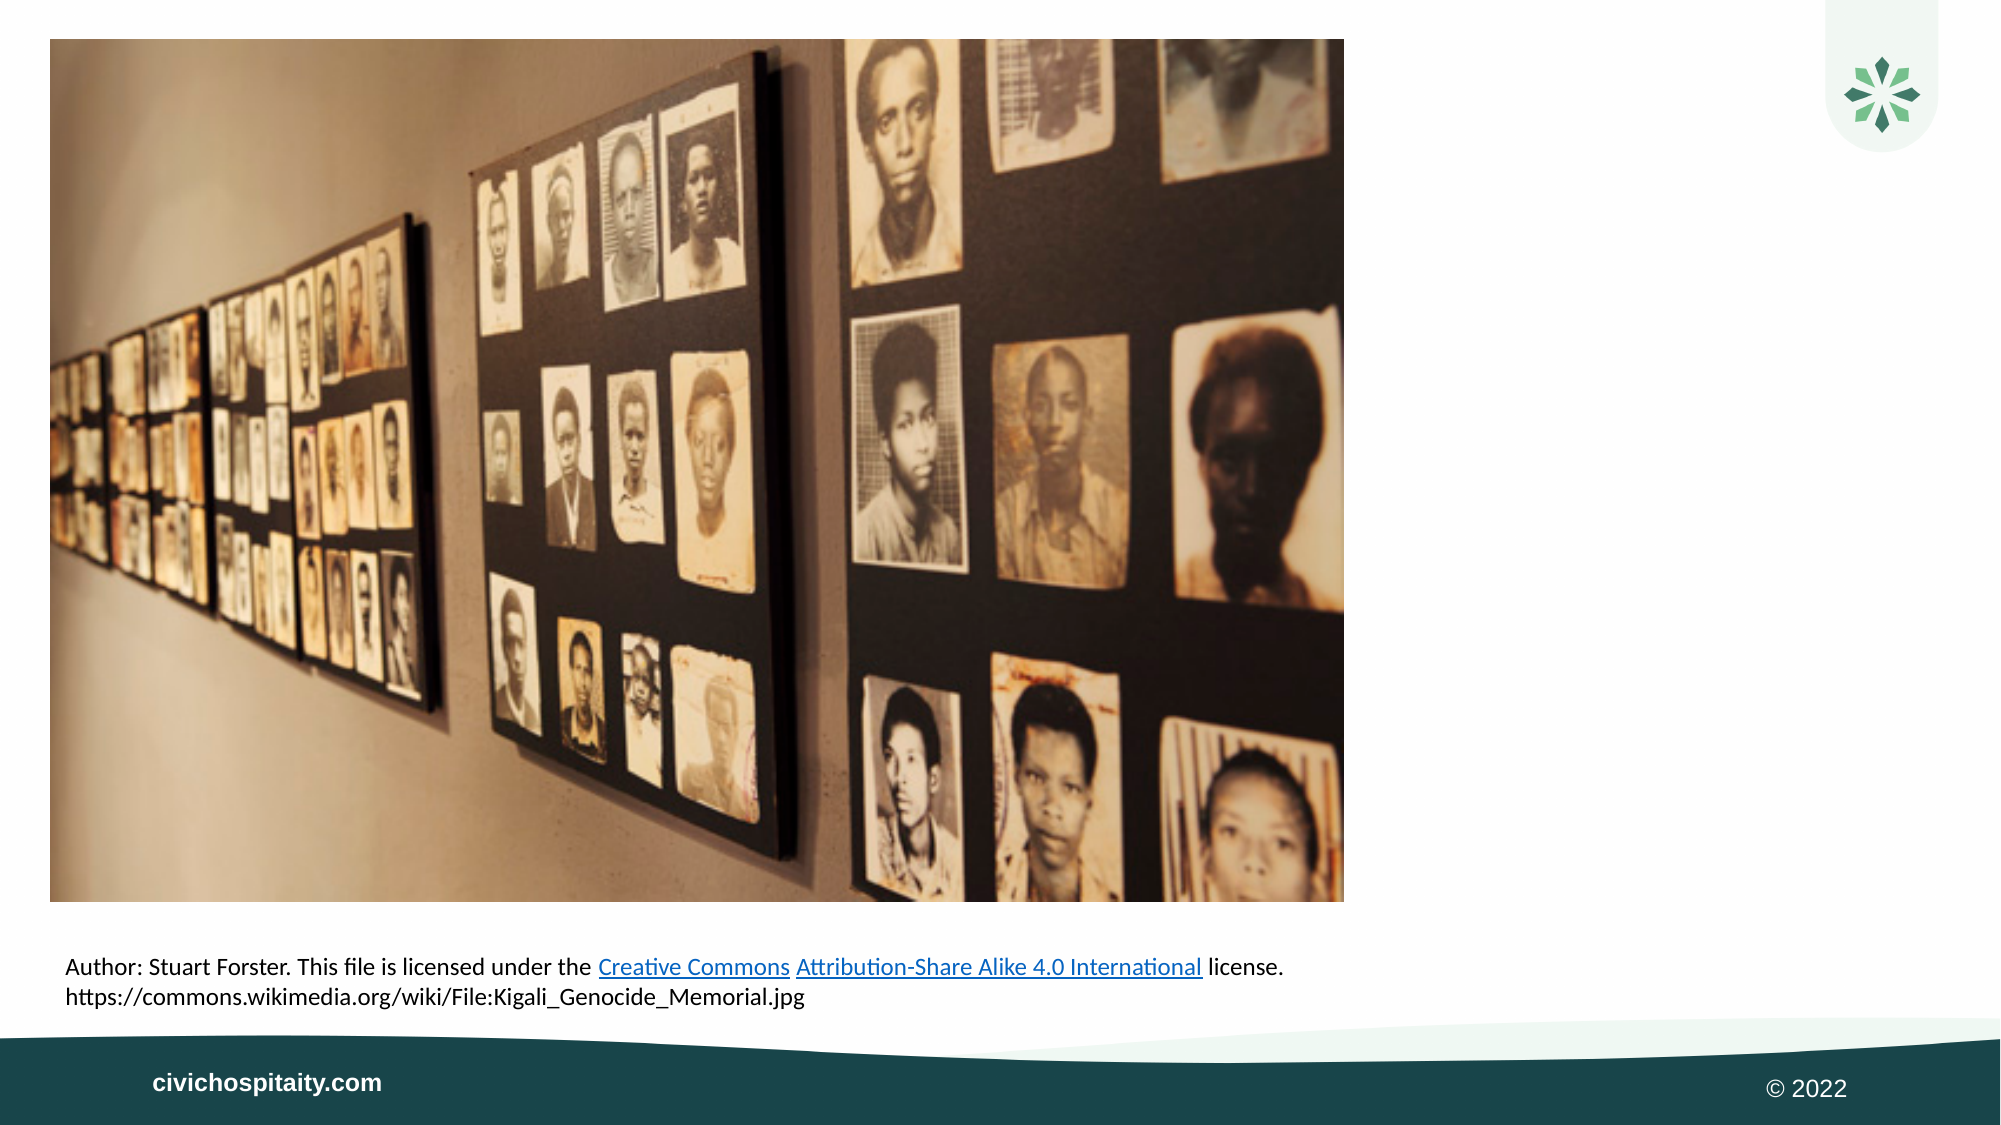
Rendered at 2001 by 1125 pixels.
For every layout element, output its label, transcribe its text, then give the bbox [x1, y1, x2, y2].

text_box Author: Stuart Forster. This file is licensed under the Creative Commons Attribution-Share Alike 4.0 International license. https://commons.wikimedia.org/wiki/File:Kigali_Genocide_Memorial.jpg [50, 943, 1716, 1018]
picture [0, 0, 2001, 1125]
